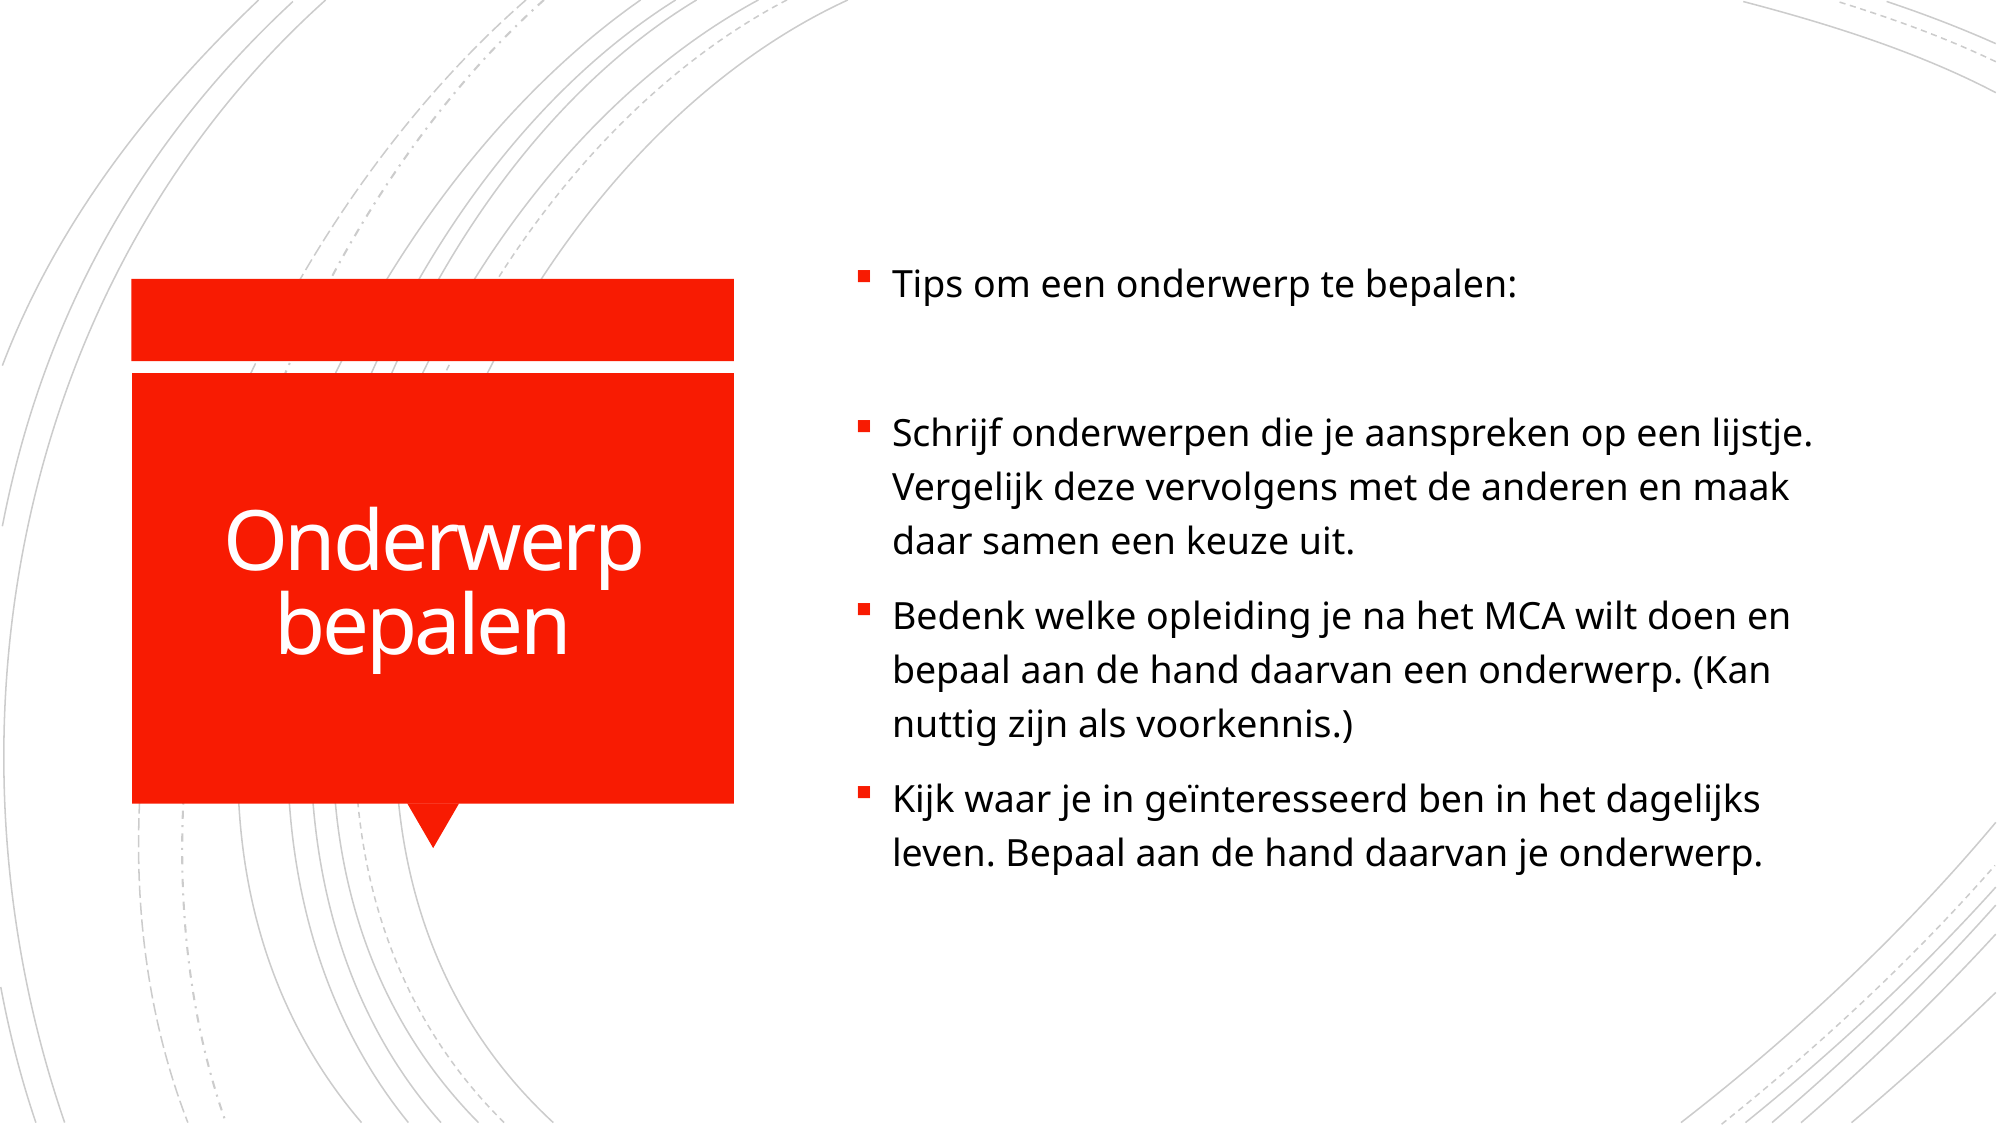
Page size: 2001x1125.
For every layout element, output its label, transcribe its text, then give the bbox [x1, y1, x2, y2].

title Onderwerp bepalen [145, 385, 720, 789]
list Tips om een onderwerp te bepalen: Schrijf onderwerpen die je aanspreken op een lijstje. Vergelijk deze vervolgens met de anderen en maak daar samen een keuze uit. Bedenk welke opleiding je na het MCA wilt doen en bepaal aan de hand daarvan een onderwerp. (Kan nuttig zijn als voorkennis.) Kijk waar je in geïnteresseerd ben in het dagelijks leven. Bepaal aan de hand daarvan je onderwerp. [839, 131, 1871, 993]
